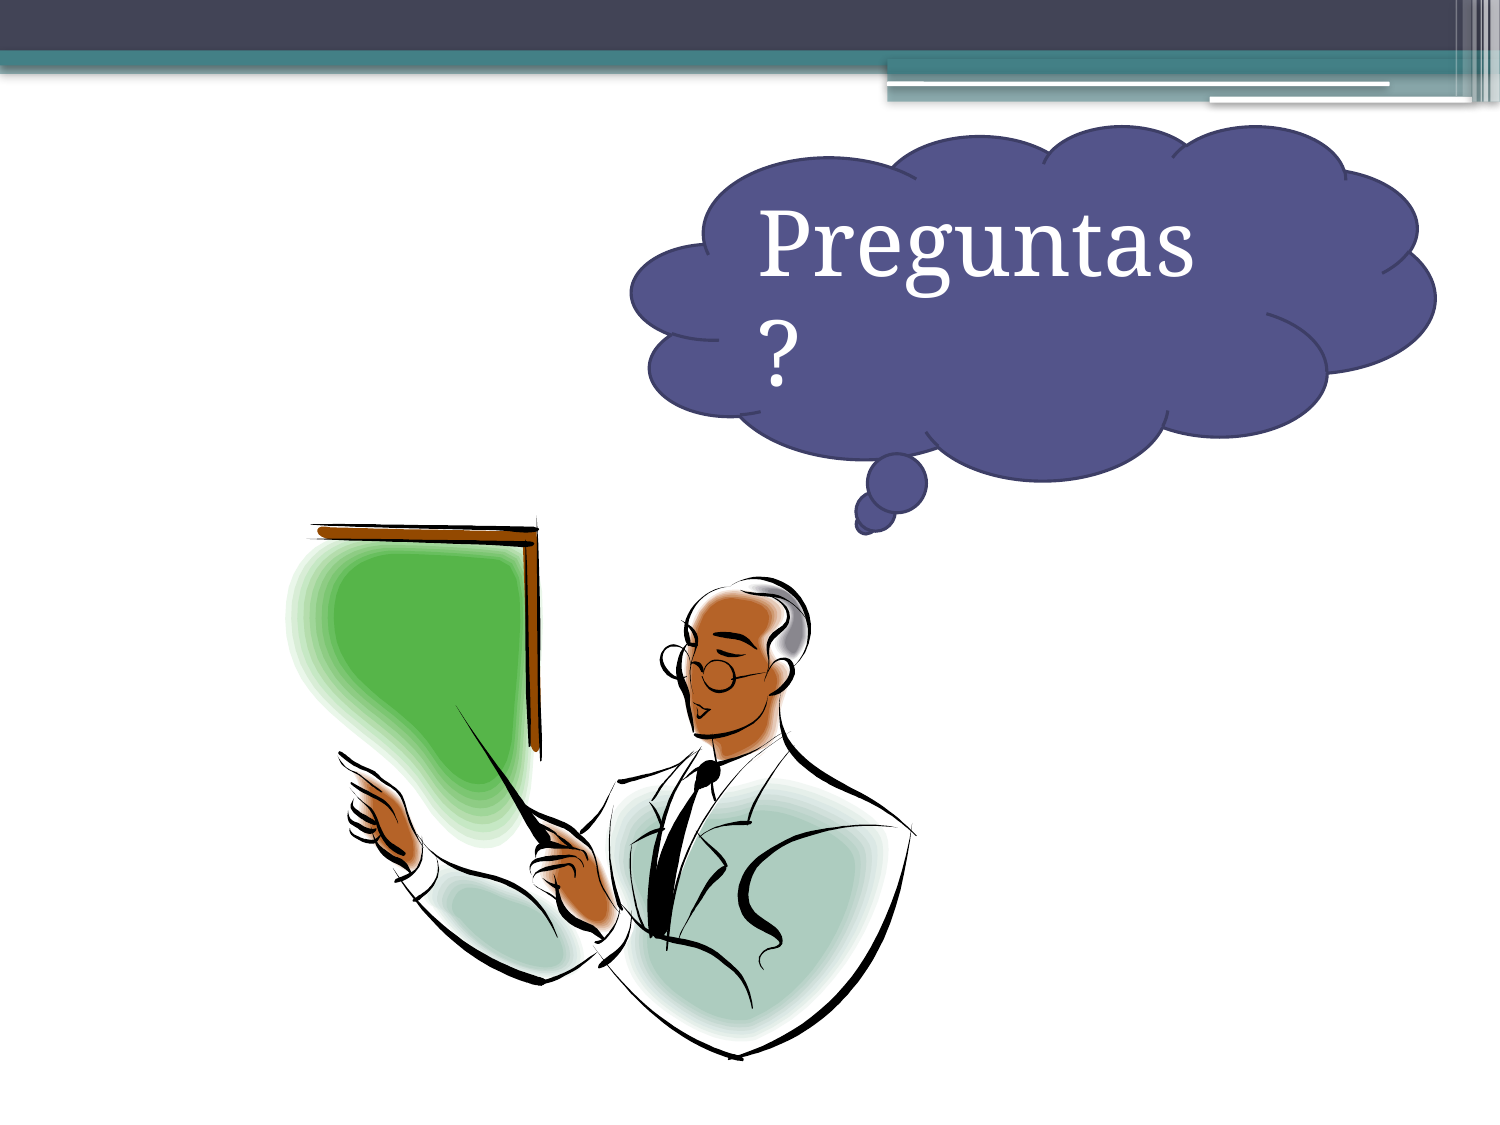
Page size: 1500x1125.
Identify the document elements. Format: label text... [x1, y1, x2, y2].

text_box Preguntas ? [629, 124, 1437, 512]
picture [277, 514, 917, 1063]
